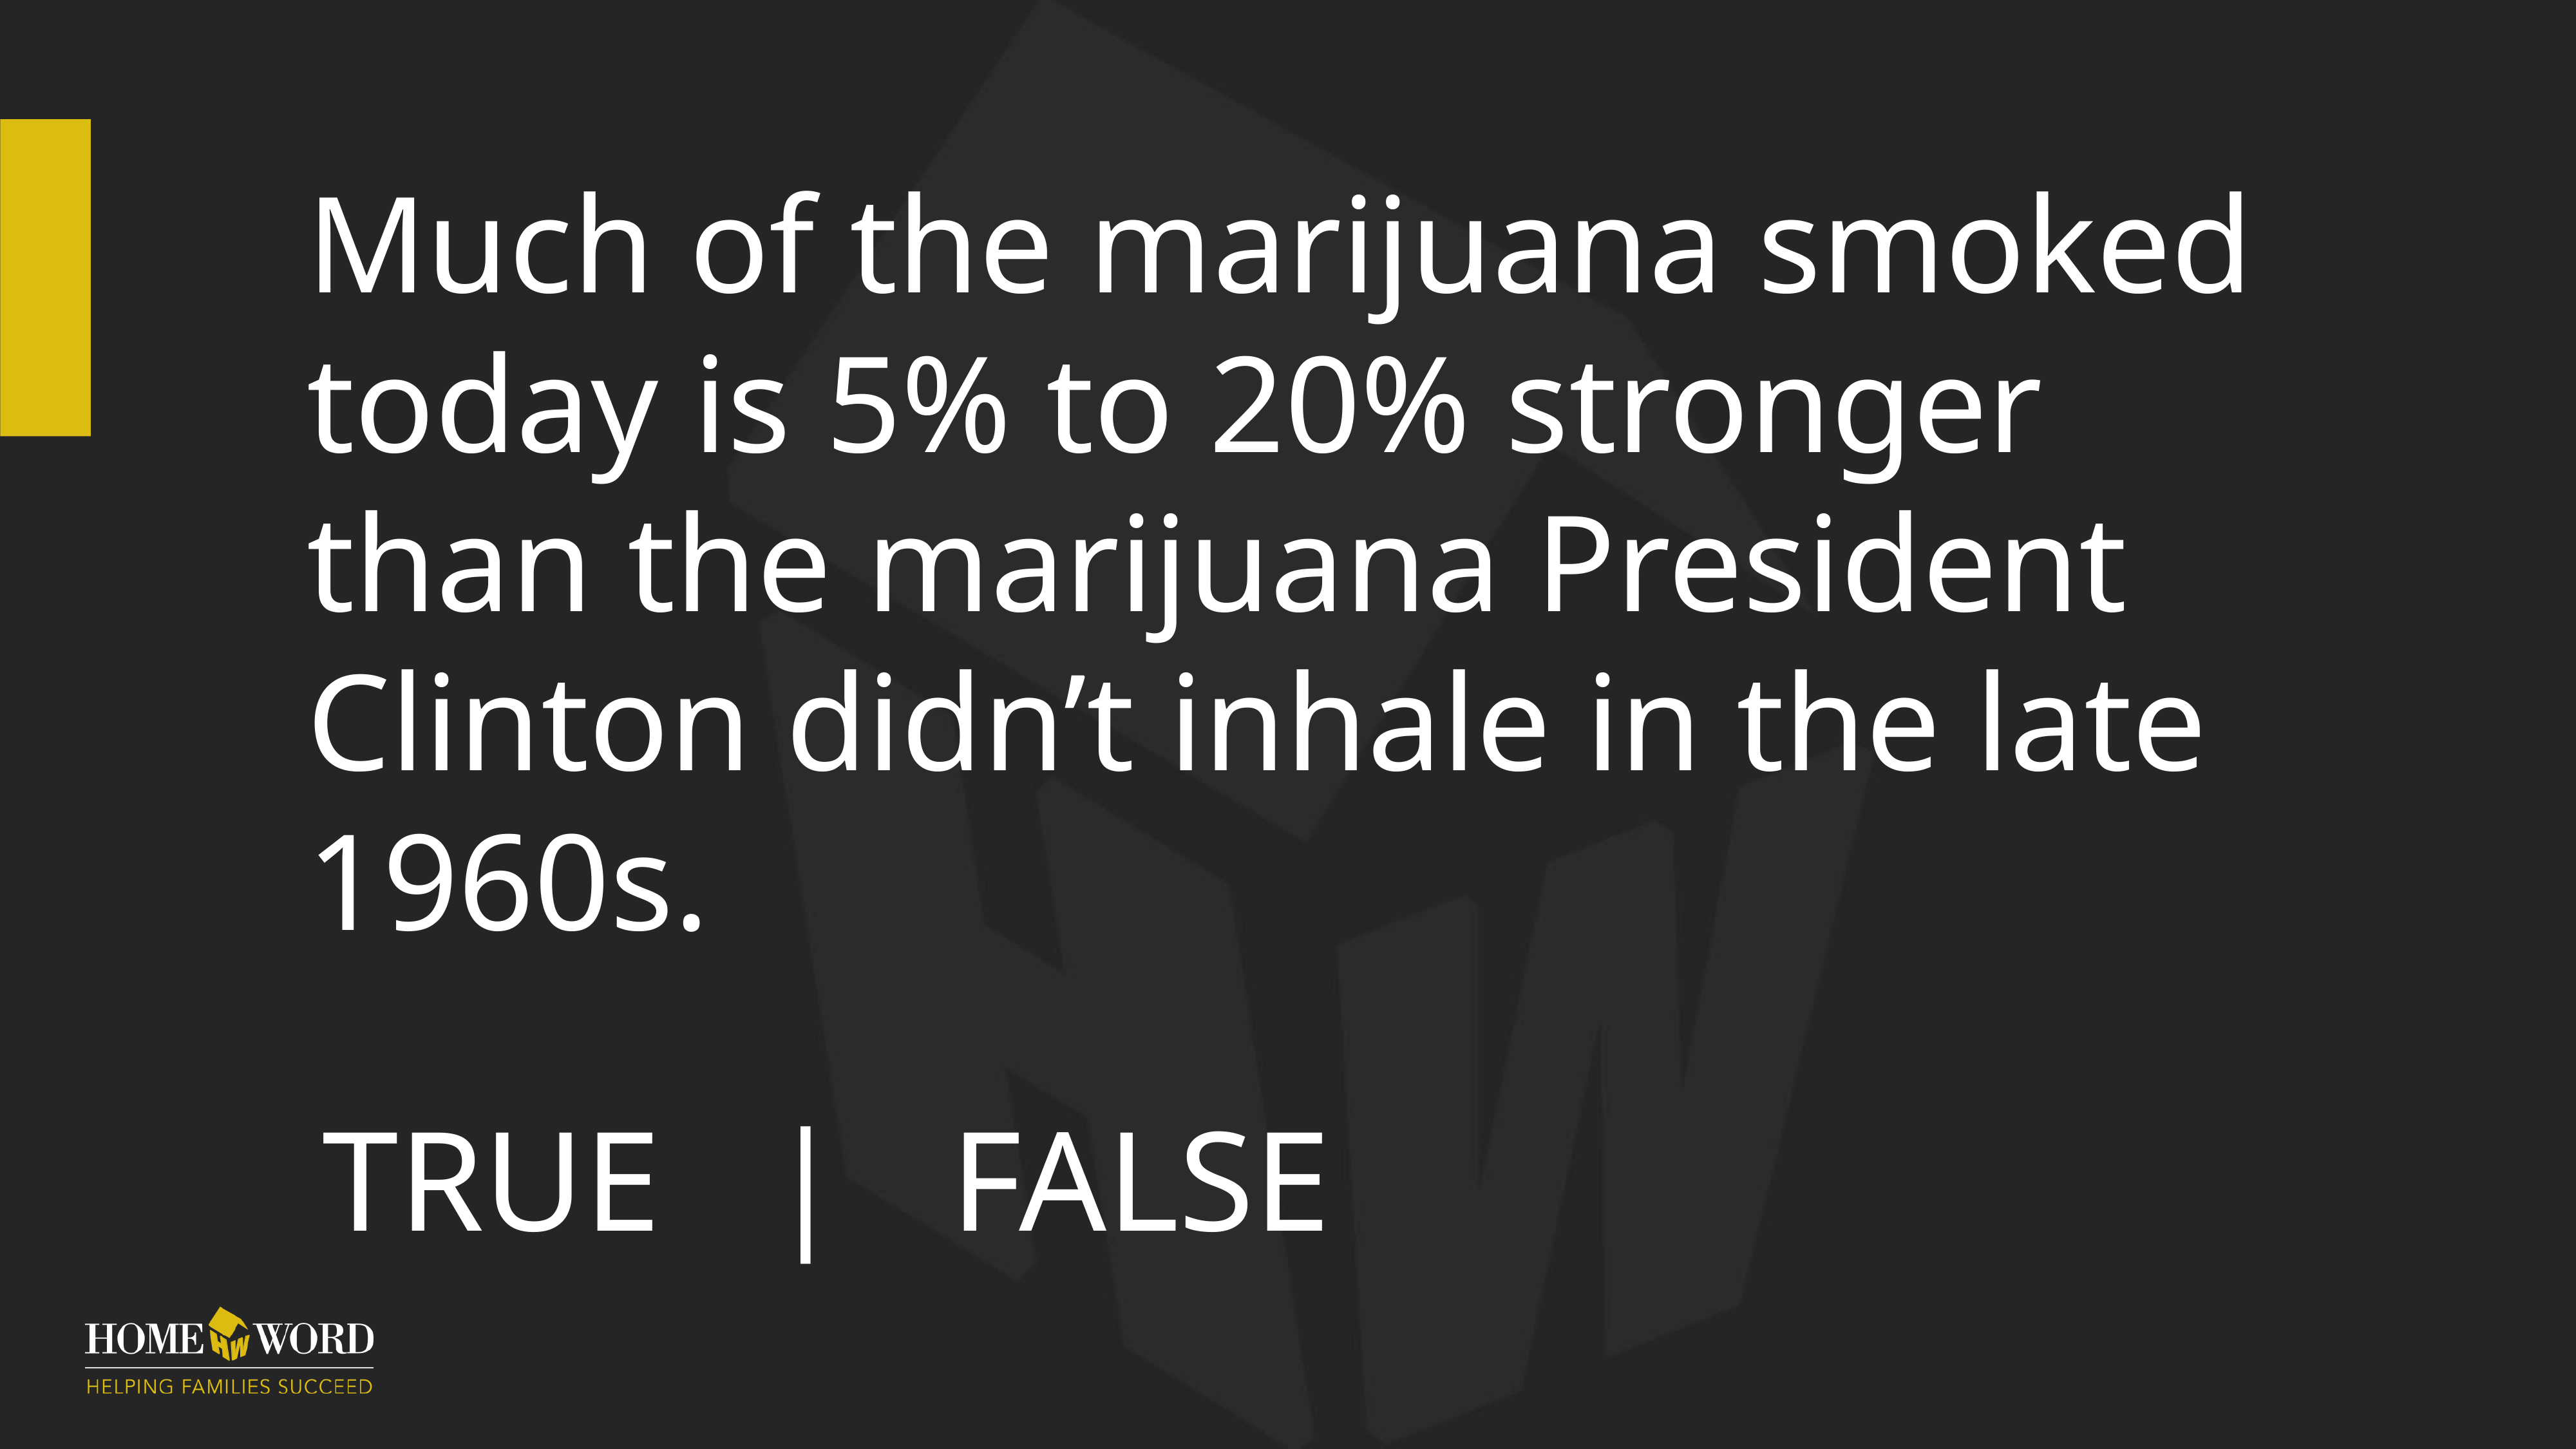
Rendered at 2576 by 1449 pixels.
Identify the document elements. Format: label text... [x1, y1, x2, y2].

title Much of the marijuana smoked today is 5% to 20% stronger than the marijuana President Clinton didn’t inhale in the late 1960s. [301, 154, 2345, 968]
text_box TRUE | FALSE [317, 1088, 2385, 1264]
picture [0, 0, 2576, 1449]
